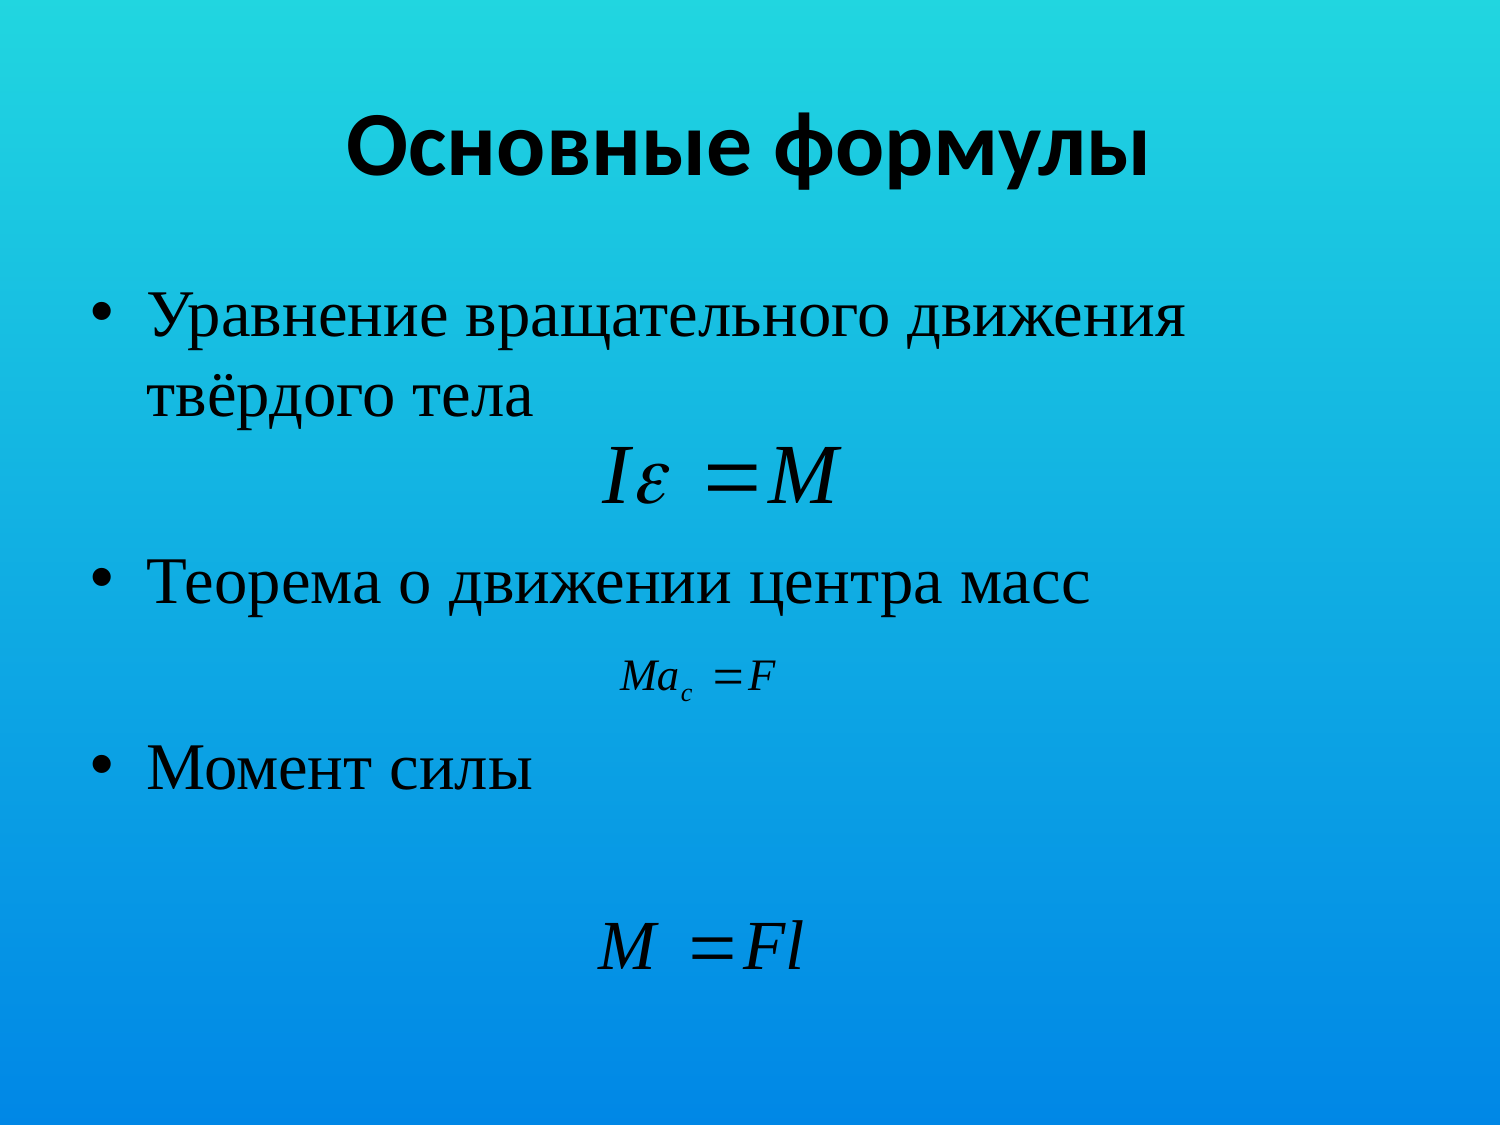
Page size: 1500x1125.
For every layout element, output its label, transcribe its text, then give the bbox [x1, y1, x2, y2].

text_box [612, 637, 788, 713]
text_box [587, 887, 819, 988]
title Основные формулы [75, 45, 1425, 233]
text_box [587, 424, 867, 526]
list Уравнение вращательного движения твёрдого тела Теорема о движении центра масс Момент силы [75, 262, 1425, 1005]
